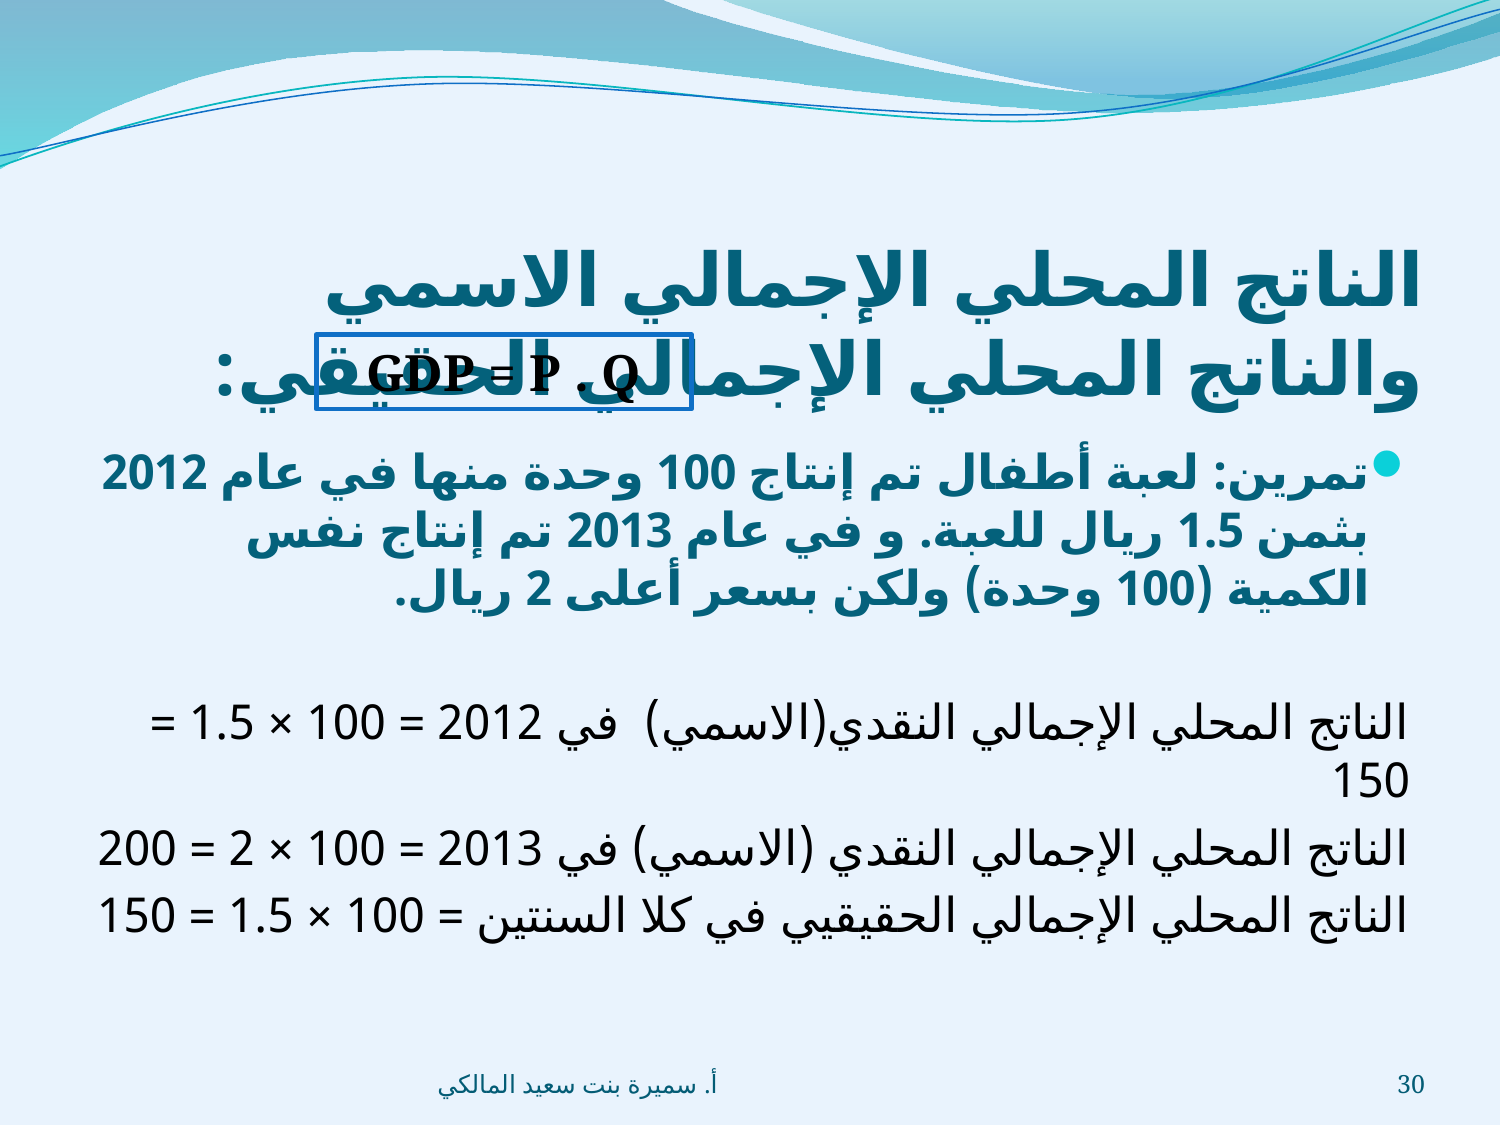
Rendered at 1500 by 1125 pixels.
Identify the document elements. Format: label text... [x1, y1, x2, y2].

slide_number 30 [1299, 1042, 1425, 1103]
list تمرين: لعبة أطفال تم إنتاج 100 وحدة منها في عام 2012 بثمن 1.5 ريال للعبة. و في عام 2013 تم إنتاج نفس الكمية (100 وحدة) ولكن بسعر أعلى 2 ريال. الناتج المحلي الإجمالي النقدي(الاسمي) في 2012 = 100 × 1.5 = 150 الناتج المحلي الإجمالي النقدي (الاسمي) في 2013 = 100 × 2 = 200 الناتج المحلي الإجمالي الحقيقيي في كلا السنتين = 100 × 1.5 = 150 [75, 433, 1425, 1038]
footer أ. سميرة بنت سعيد المالكي [437, 1042, 988, 1103]
text_box GDP = P . Q [316, 334, 692, 410]
title الناتج المحلي الإجمالي الاسمي والناتج المحلي الإجمالي الحقيقي: [75, 222, 1425, 411]
